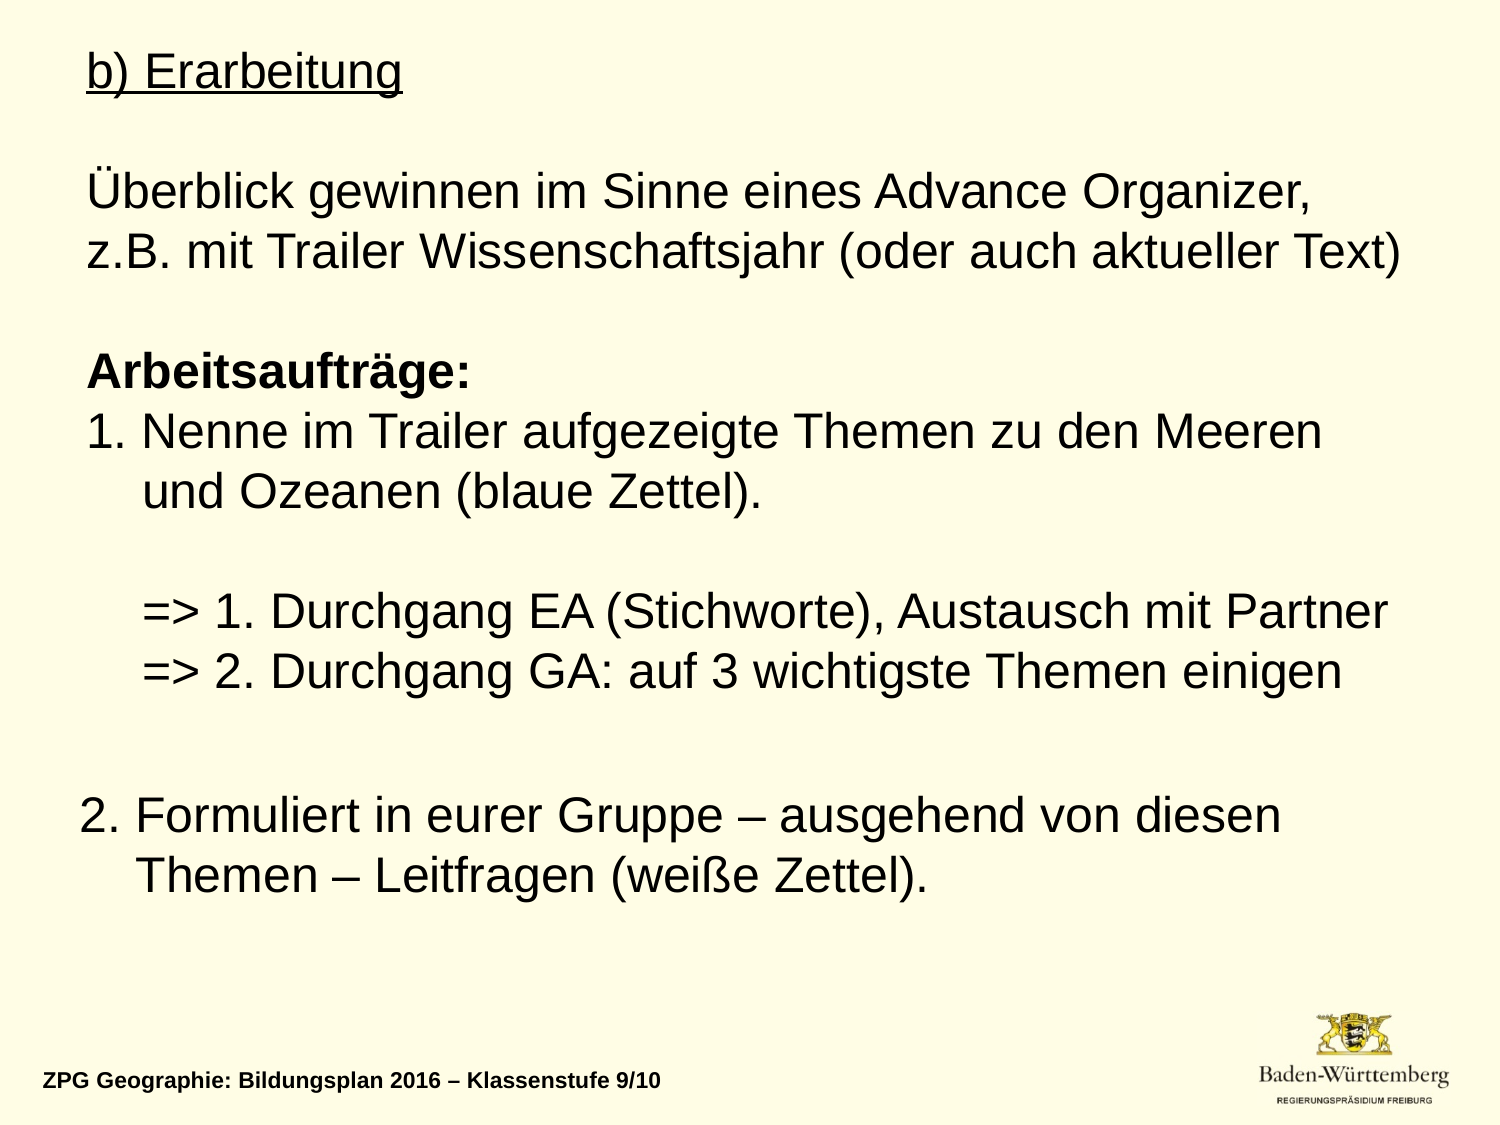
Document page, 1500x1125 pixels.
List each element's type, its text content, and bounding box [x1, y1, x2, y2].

picture [1257, 1011, 1451, 1106]
text_box 2. Formuliert in eurer Gruppe – ausgehend von diesen Themen – Leitfragen (weiße Zettel). [64, 775, 1376, 910]
text_box b) Erarbeitung Überblick gewinnen im Sinne eines Advance Organizer, z.B. mit Trailer Wissenschaftsjahr (oder auch aktueller Text) Arbeitsaufträge: 1. Nenne im Trailer aufgezeigte Themen zu den Meeren und Ozeanen (blaue Zettel). => 1. Durchgang EA (Stichworte), Austausch mit Partner => 2. Durchgang GA: auf 3 wichtigste Themen einigen [71, 30, 1418, 1006]
